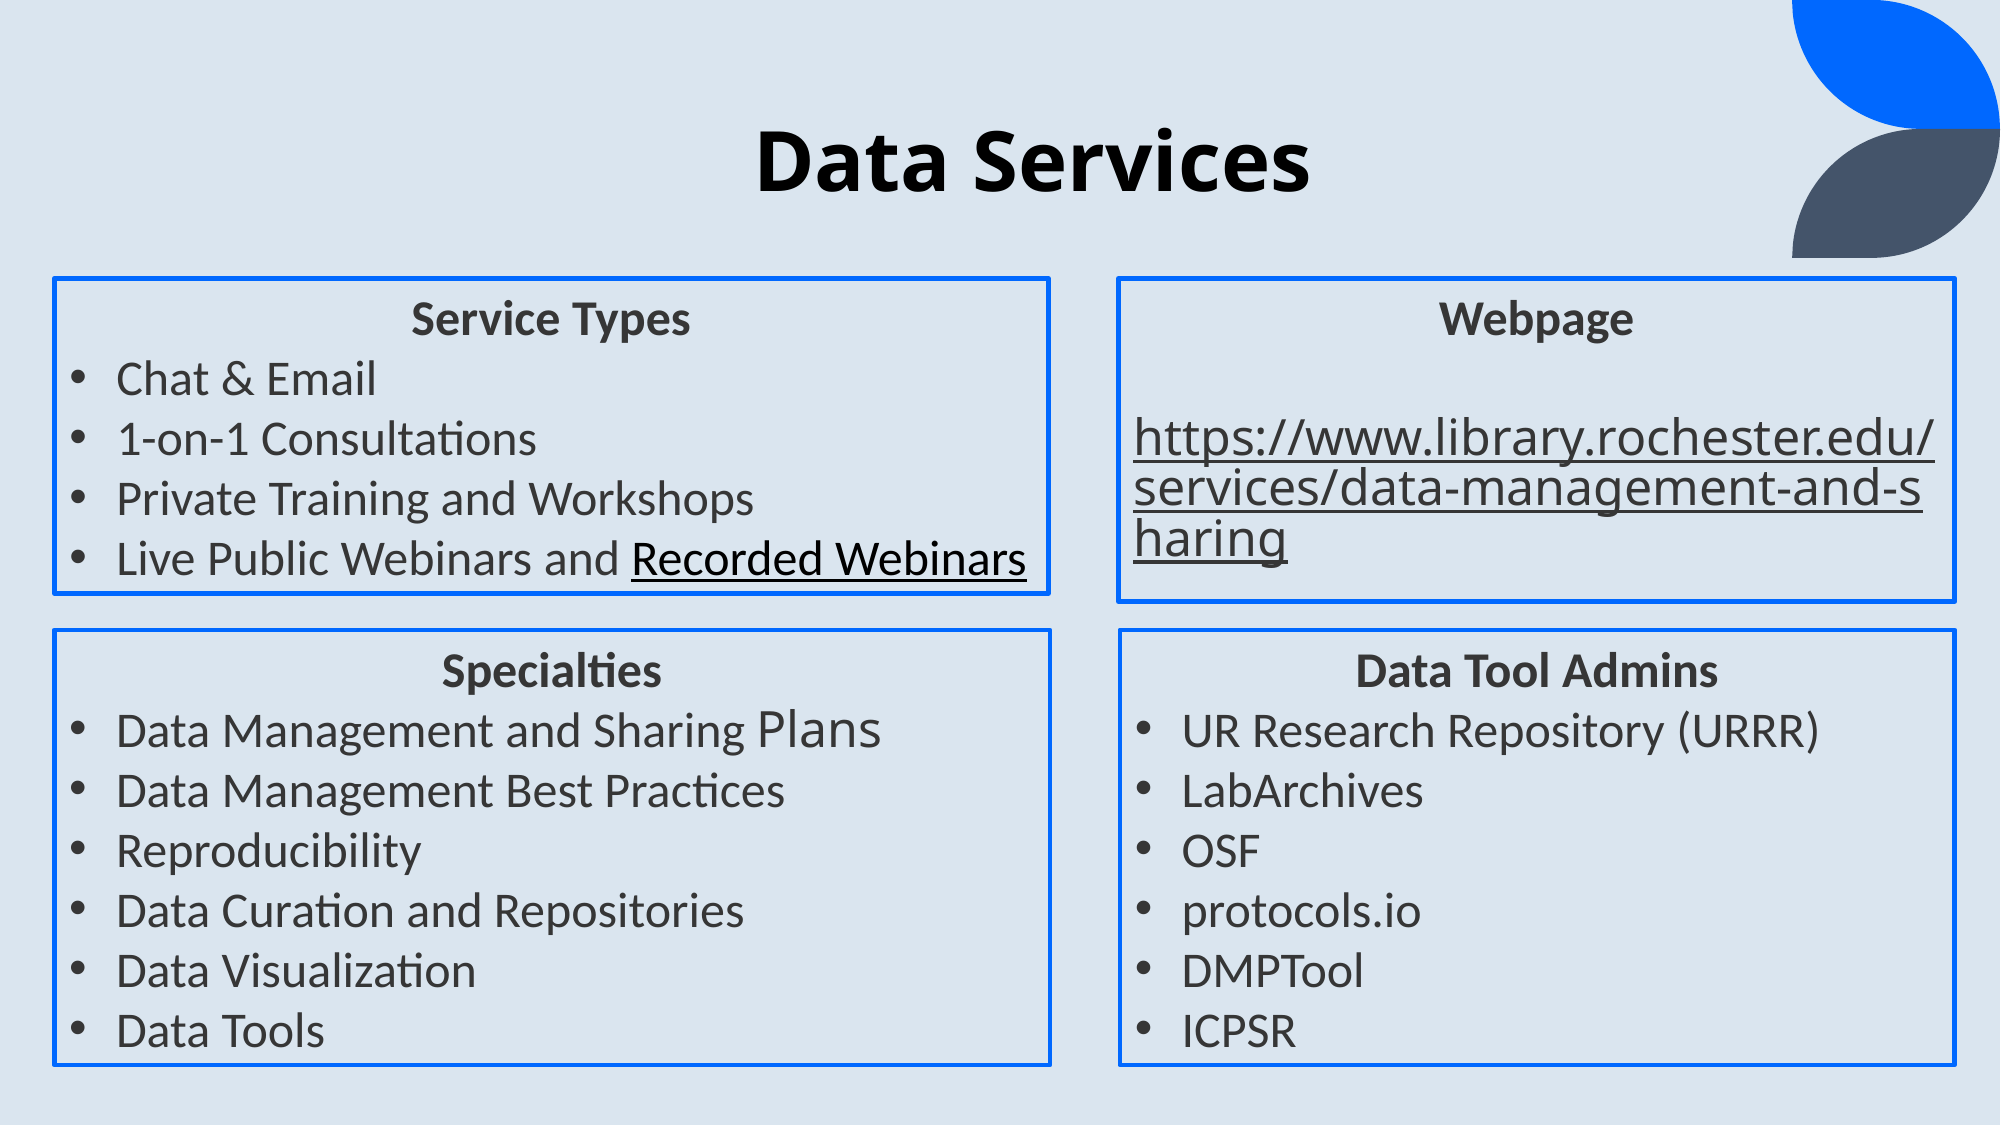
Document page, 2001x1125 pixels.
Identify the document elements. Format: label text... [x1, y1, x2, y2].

text_box Webpage https://www.library.rochester.edu/services/data-management-and-sharing [1118, 278, 1955, 602]
text_box Service Types Chat & Email 1-on-1 Consultations Private Training and Workshops Live Public Webinars and Recorded Webinars [54, 278, 1049, 594]
text_box Specialties Data Management and Sharing Plans Data Management Best Practices Reproducibility Data Curation and Repositories Data Visualization Data Tools [54, 629, 1050, 1065]
title Data Services [230, 55, 1835, 274]
text_box Data Tool Admins UR Research Repository (URRR) LabArchives OSF protocols.io DMPTool ICPSR [1119, 629, 1955, 1065]
